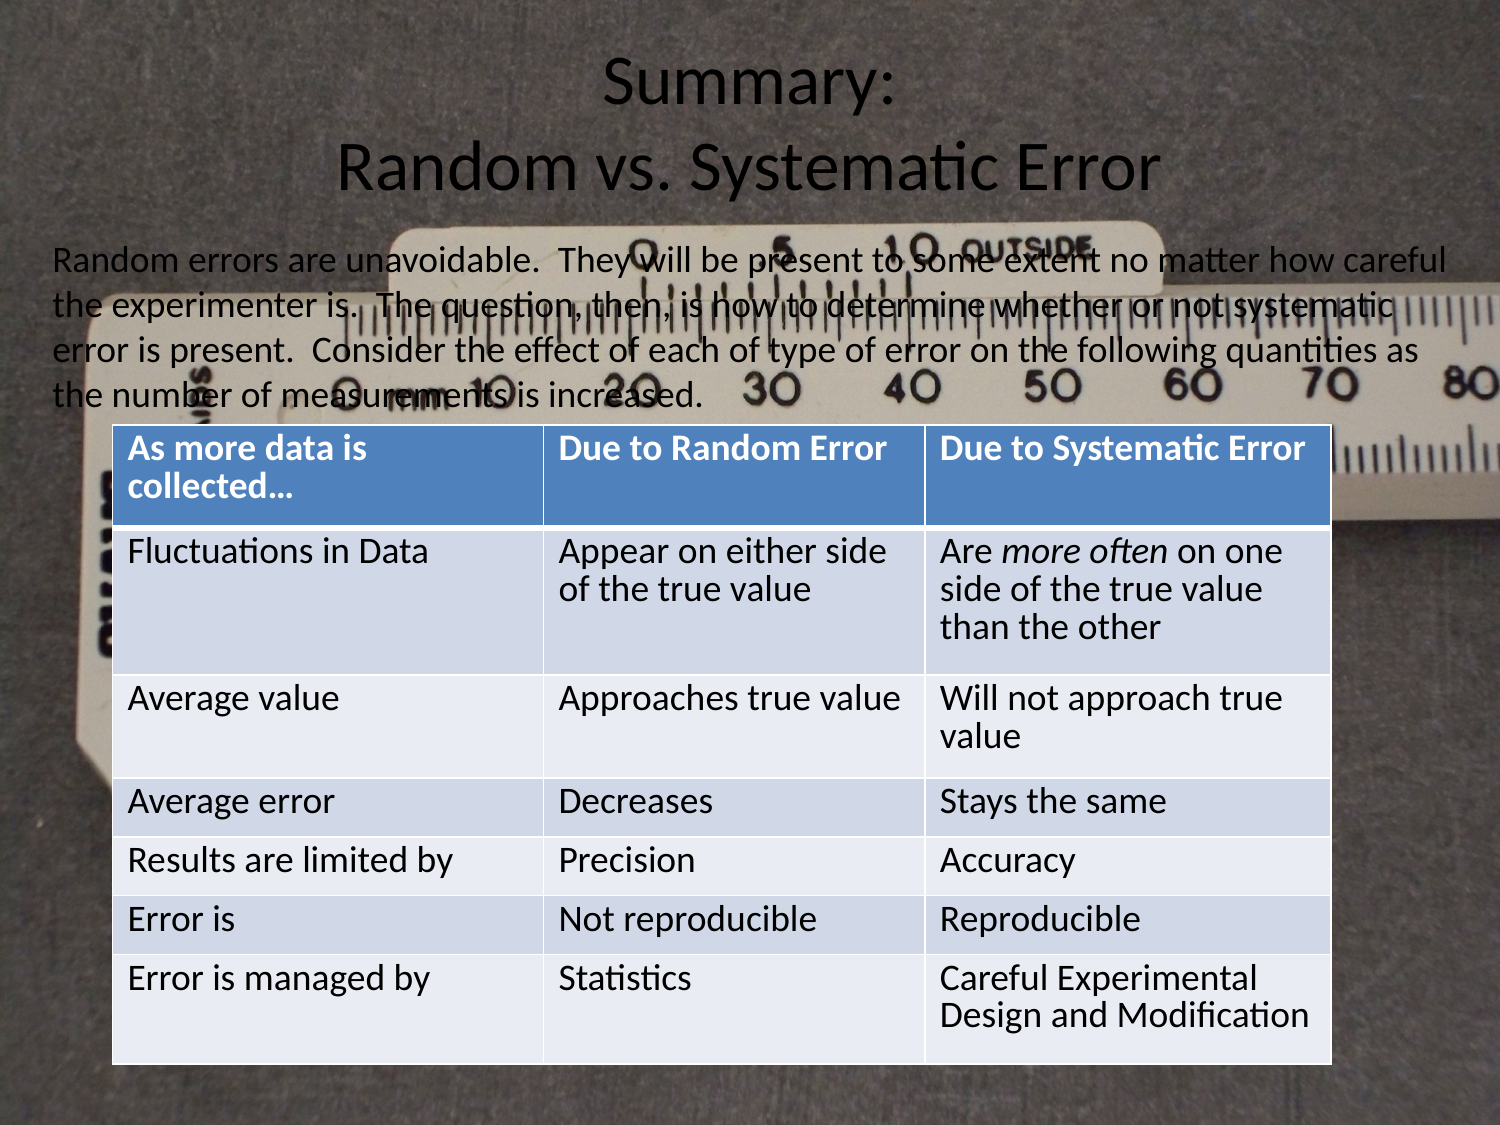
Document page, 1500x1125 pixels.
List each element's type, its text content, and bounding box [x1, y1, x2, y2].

text_box Random errors are unavoidable. They will be present to some extent no matter how careful the experimenter is. The question, then, is how to determine whether or not systematic error is present. Consider the effect of each of type of error on the following quantities as the number of measurements is increased. [37, 228, 1475, 423]
table_cell Error is [113, 896, 543, 954]
table_cell Stays the same [926, 779, 1330, 836]
table_cell Precision [544, 838, 924, 895]
table_cell Fluctuations in Data [113, 531, 543, 674]
table_cell Average error [113, 779, 543, 836]
table_cell Reproducible [926, 896, 1330, 954]
table_cell Careful Experimental Design and Modification [926, 955, 1330, 1063]
table_cell Error is managed by [113, 955, 543, 1063]
table_cell Approaches true value [544, 676, 924, 777]
table_cell Decreases [544, 779, 924, 836]
table_header As more data is collected… [113, 426, 543, 525]
table_cell Will not approach true value [926, 676, 1330, 777]
table_cell Appear on either side of the true value [544, 531, 924, 674]
title Summary: Random vs. Systematic Error [74, 24, 1426, 213]
picture [0, 0, 1500, 1125]
table_cell Average value [113, 676, 543, 777]
table_cell Are more often on one side of the true value than the other [926, 531, 1330, 674]
table_cell Not reproducible [544, 896, 924, 954]
table_cell Accuracy [926, 838, 1330, 895]
table_cell Results are limited by [113, 838, 543, 895]
table_header Due to Random Error [544, 426, 924, 525]
table_cell Statistics [544, 955, 924, 1063]
table_header Due to Systematic Error [926, 426, 1330, 525]
